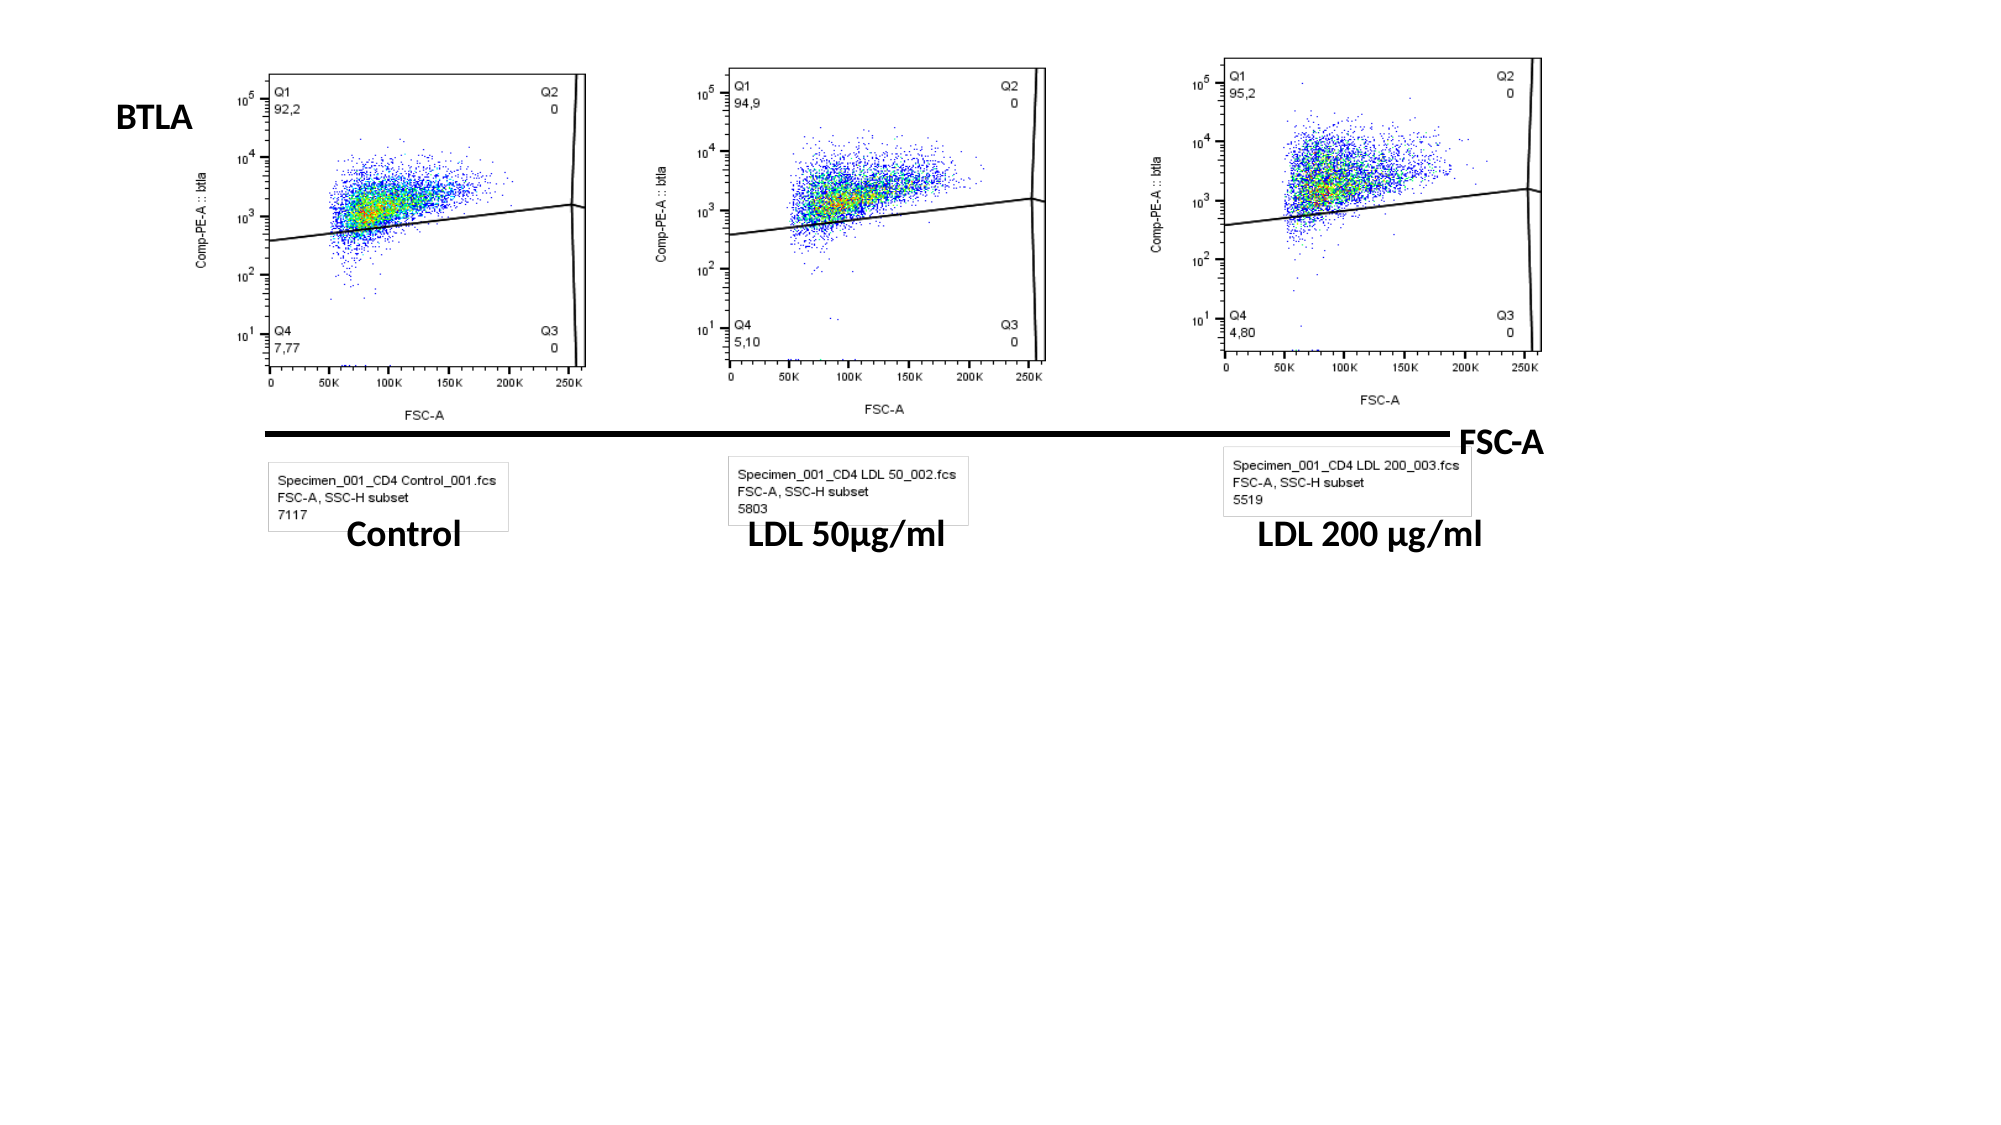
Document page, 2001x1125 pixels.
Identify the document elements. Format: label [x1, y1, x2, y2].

text_box [102, 44, 1554, 563]
